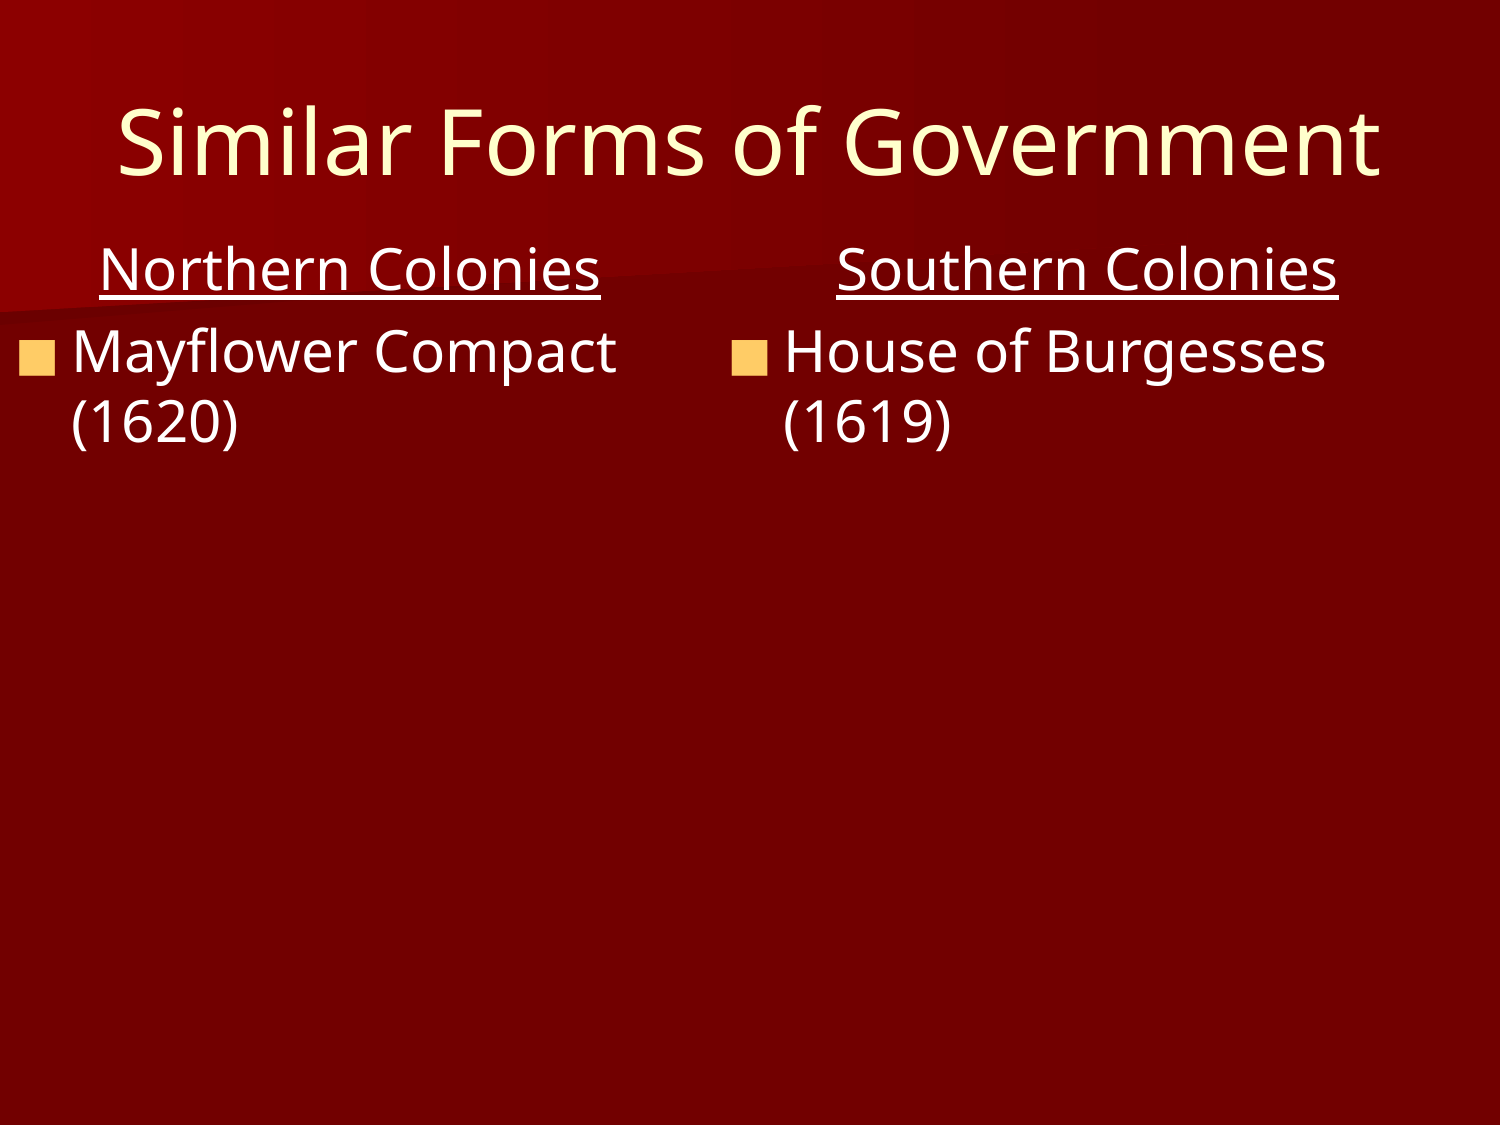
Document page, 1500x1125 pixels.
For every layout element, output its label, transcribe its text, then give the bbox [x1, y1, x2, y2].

list Northern Colonies Mayflower Compact (1620) [0, 224, 700, 963]
list Southern Colonies House of Burgesses (1619) [712, 224, 1463, 963]
title Similar Forms of Government [75, 45, 1425, 233]
